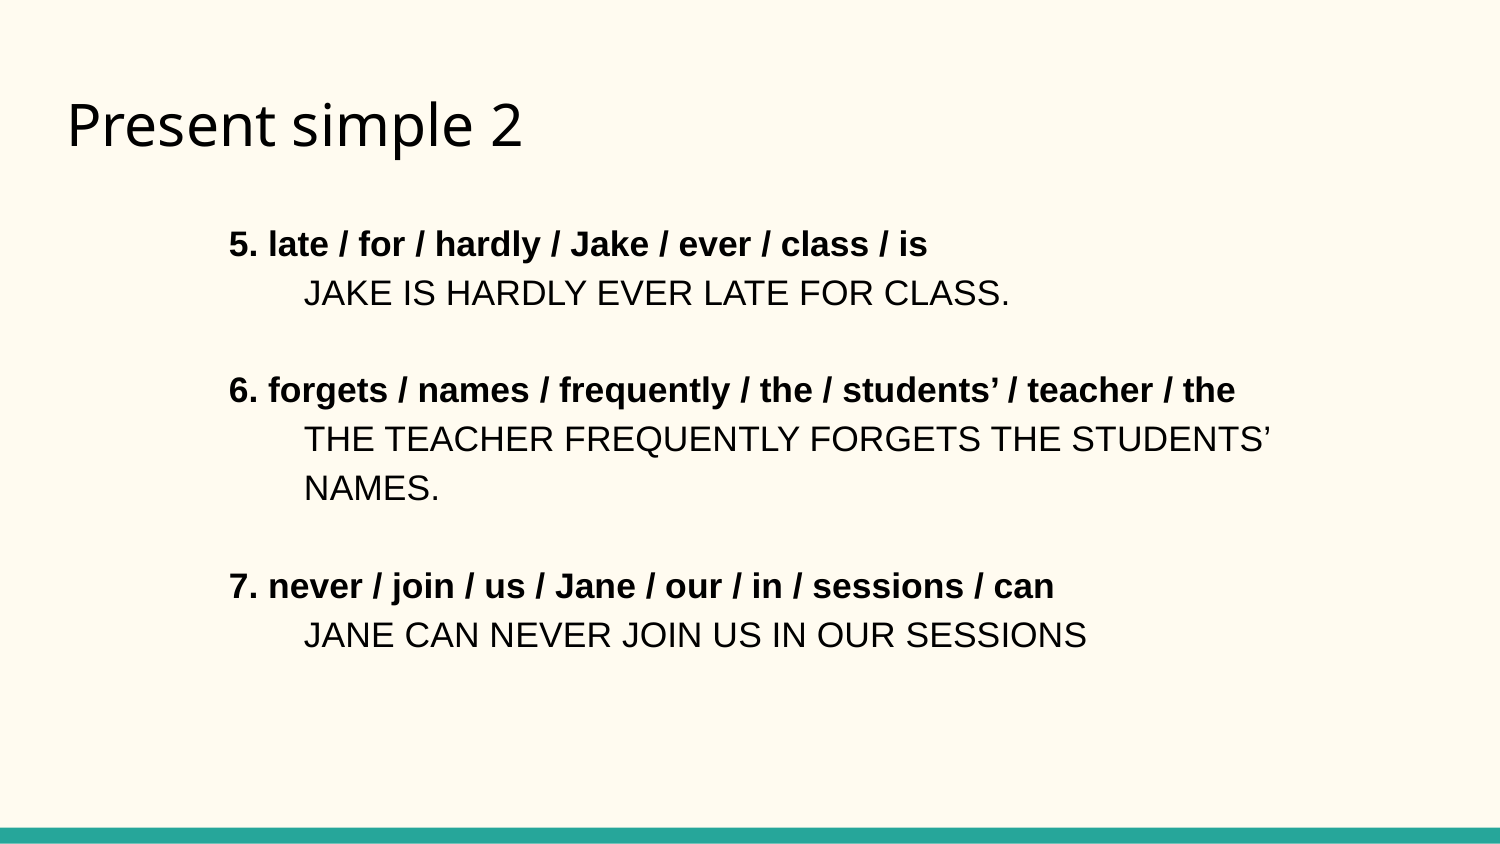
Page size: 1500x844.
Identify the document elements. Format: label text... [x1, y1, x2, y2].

title Present simple 2 [51, 72, 1449, 174]
list 5. late / for / hardly / Jake / ever / class / is JAKE IS HARDLY EVER LATE FOR CLASS. 6. forgets / names / frequently / the / students’ / teacher / the THE TEACHER FREQUENTLY FORGETS THE STUDENTS’ NAMES. 7. never / join / us / Jane / our / in / sessions / can JANE CAN NEVER JOIN US IN OUR SESSIONS [213, 199, 1368, 734]
